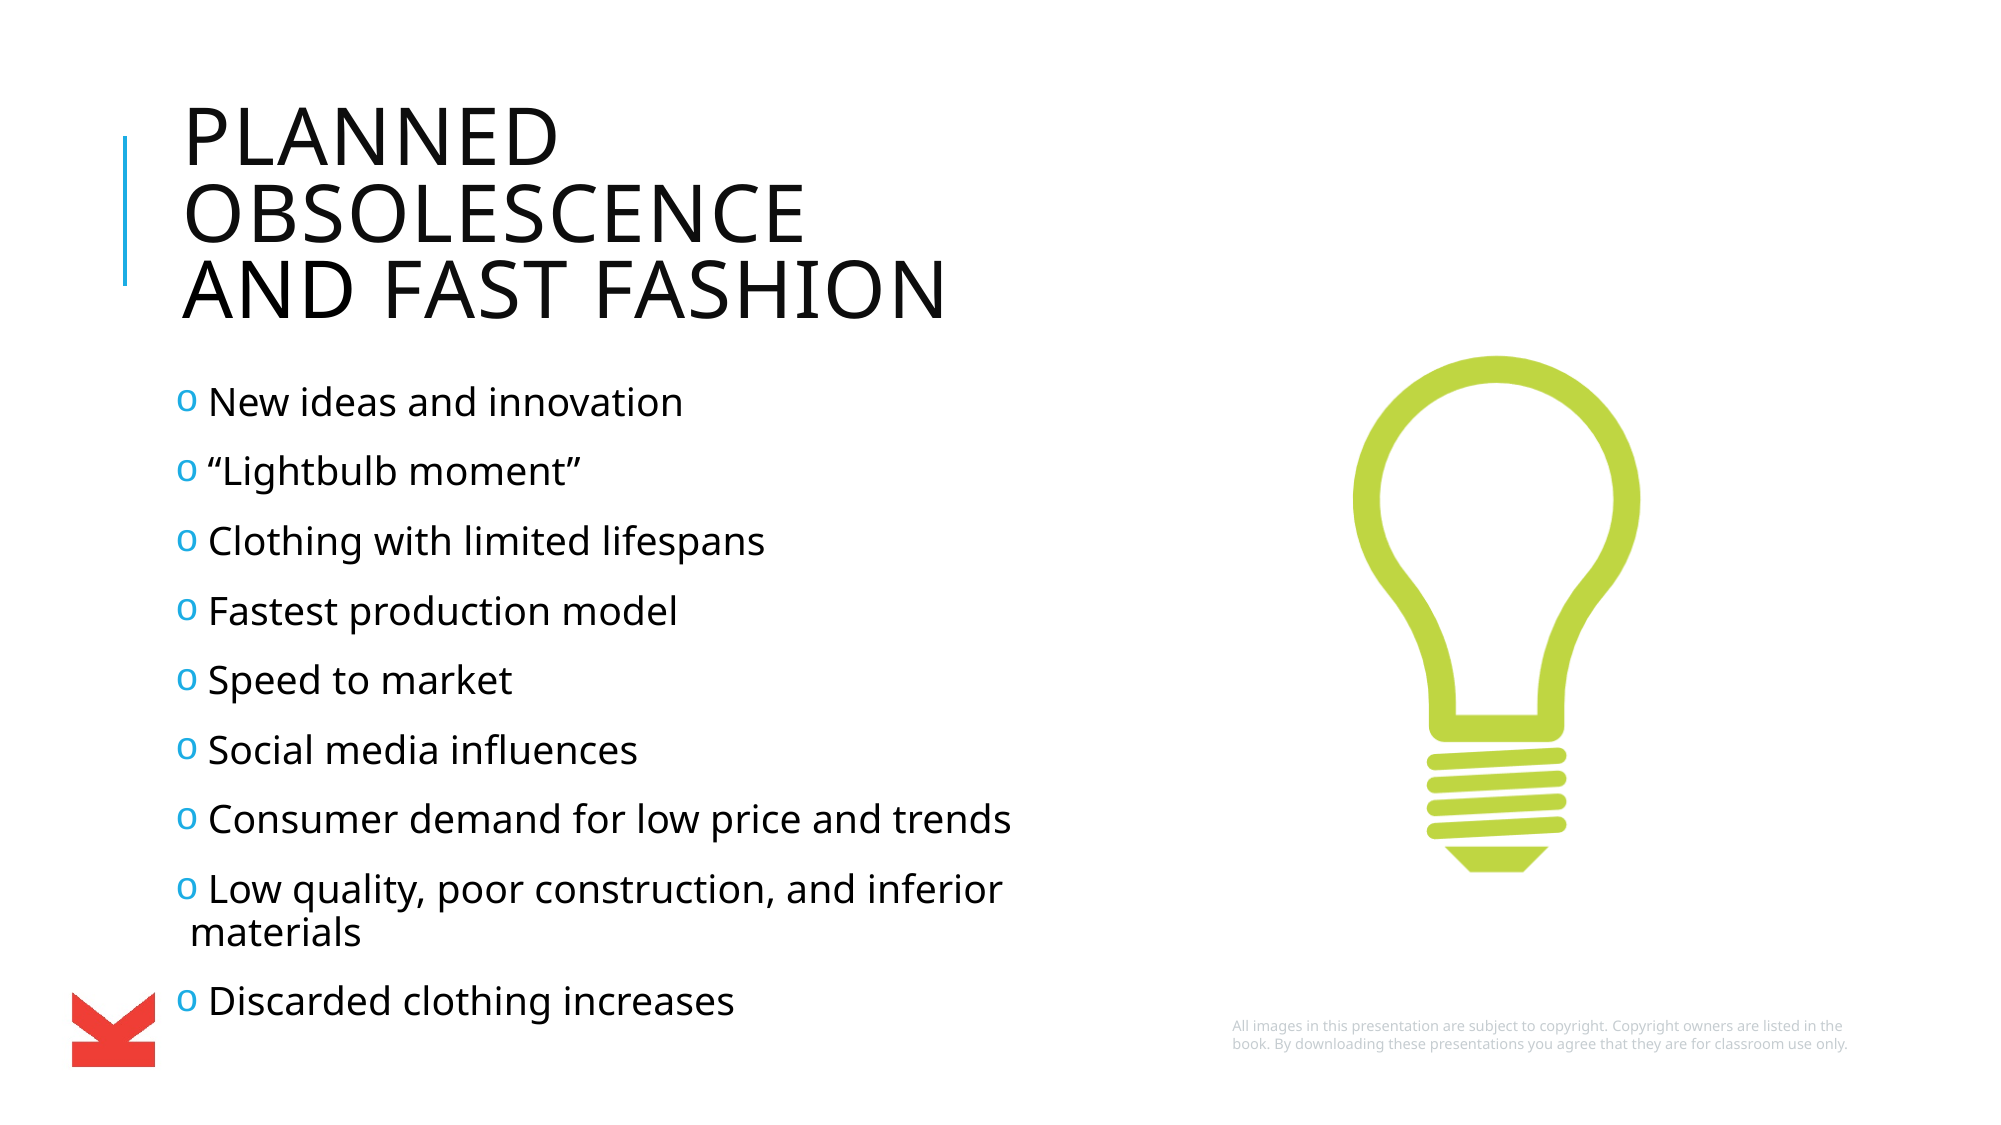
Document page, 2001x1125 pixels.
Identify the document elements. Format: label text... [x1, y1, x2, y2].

picture [50, 970, 175, 1095]
picture [1194, 218, 1823, 984]
list New ideas and innovation “Lightbulb moment” Clothing with limited lifespans Fastest production model Speed to market Social media influences Consumer demand for low price and trends Low quality, poor construction, and inferior materials Discarded clothing increases [168, 375, 1164, 1035]
text_box All images in this presentation are subject to copyright. Copyright owners are listed in the book. By downloading these presentations you agree that they are for classroom use only. [1217, 1009, 1865, 1060]
title Planned Obsolescence AND Fast Fashion [168, 96, 1164, 342]
